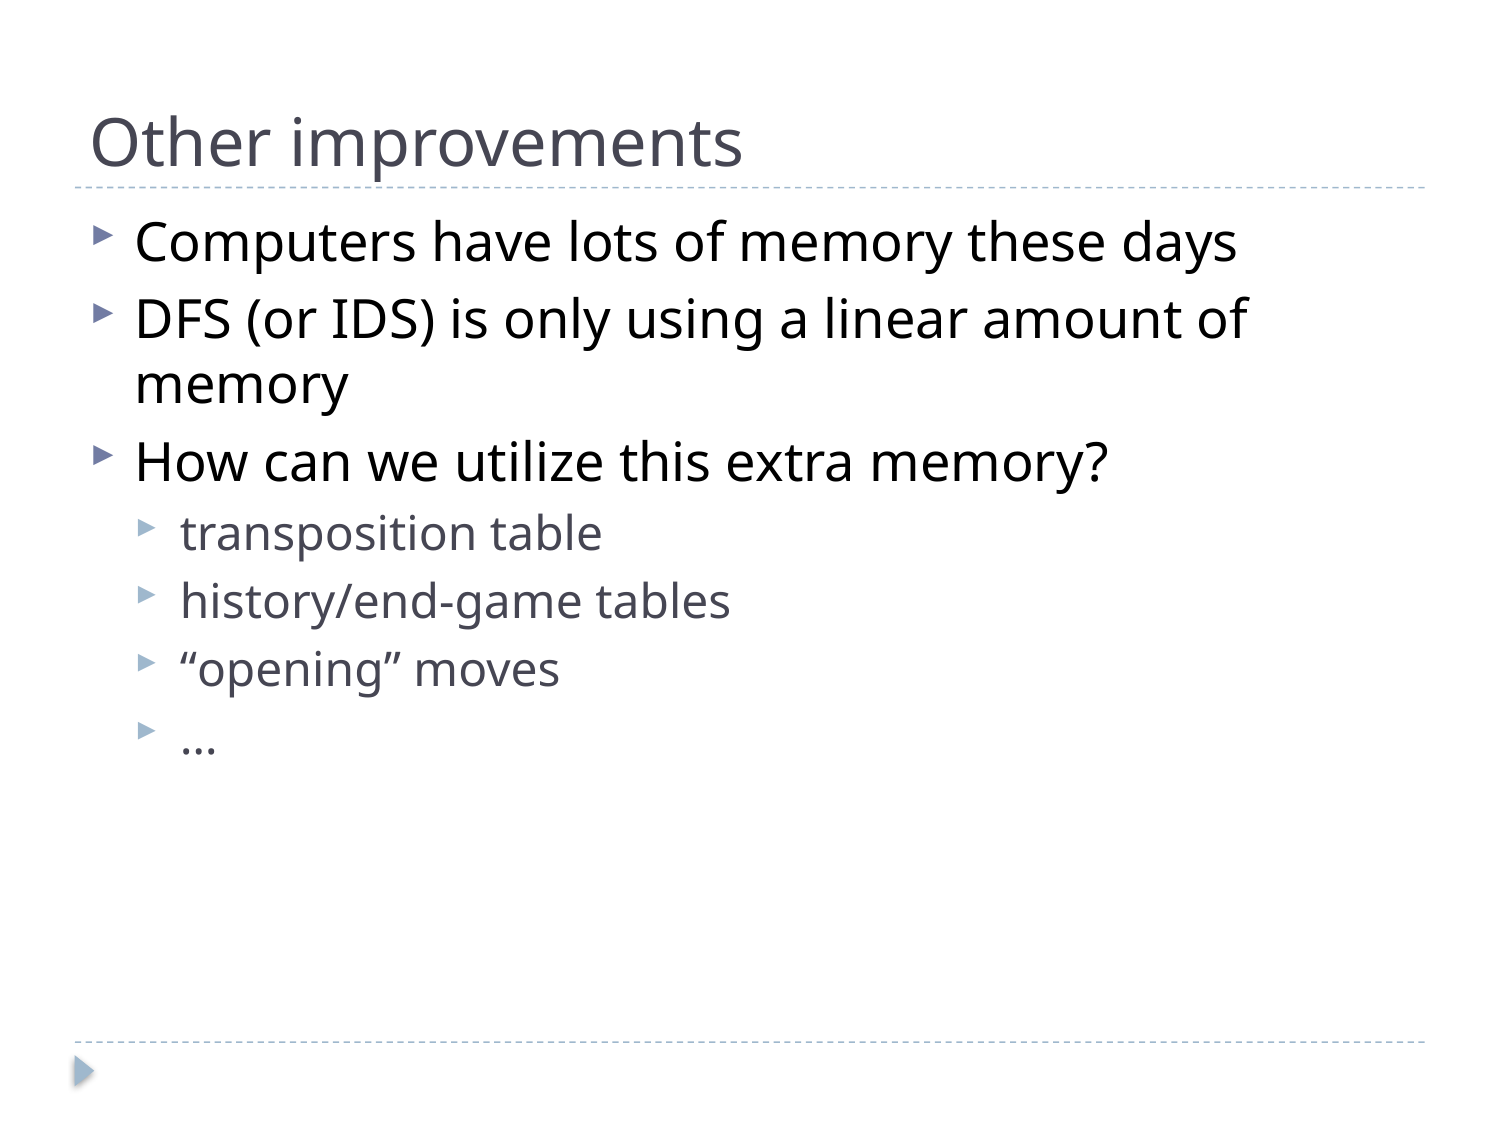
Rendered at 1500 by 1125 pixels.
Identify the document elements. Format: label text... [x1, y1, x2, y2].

list Computers have lots of memory these days DFS (or IDS) is only using a linear amount of memory How can we utilize this extra memory? transposition table history/end-game tables “opening” moves … [75, 200, 1425, 1010]
title Other improvements [75, 24, 1425, 188]
